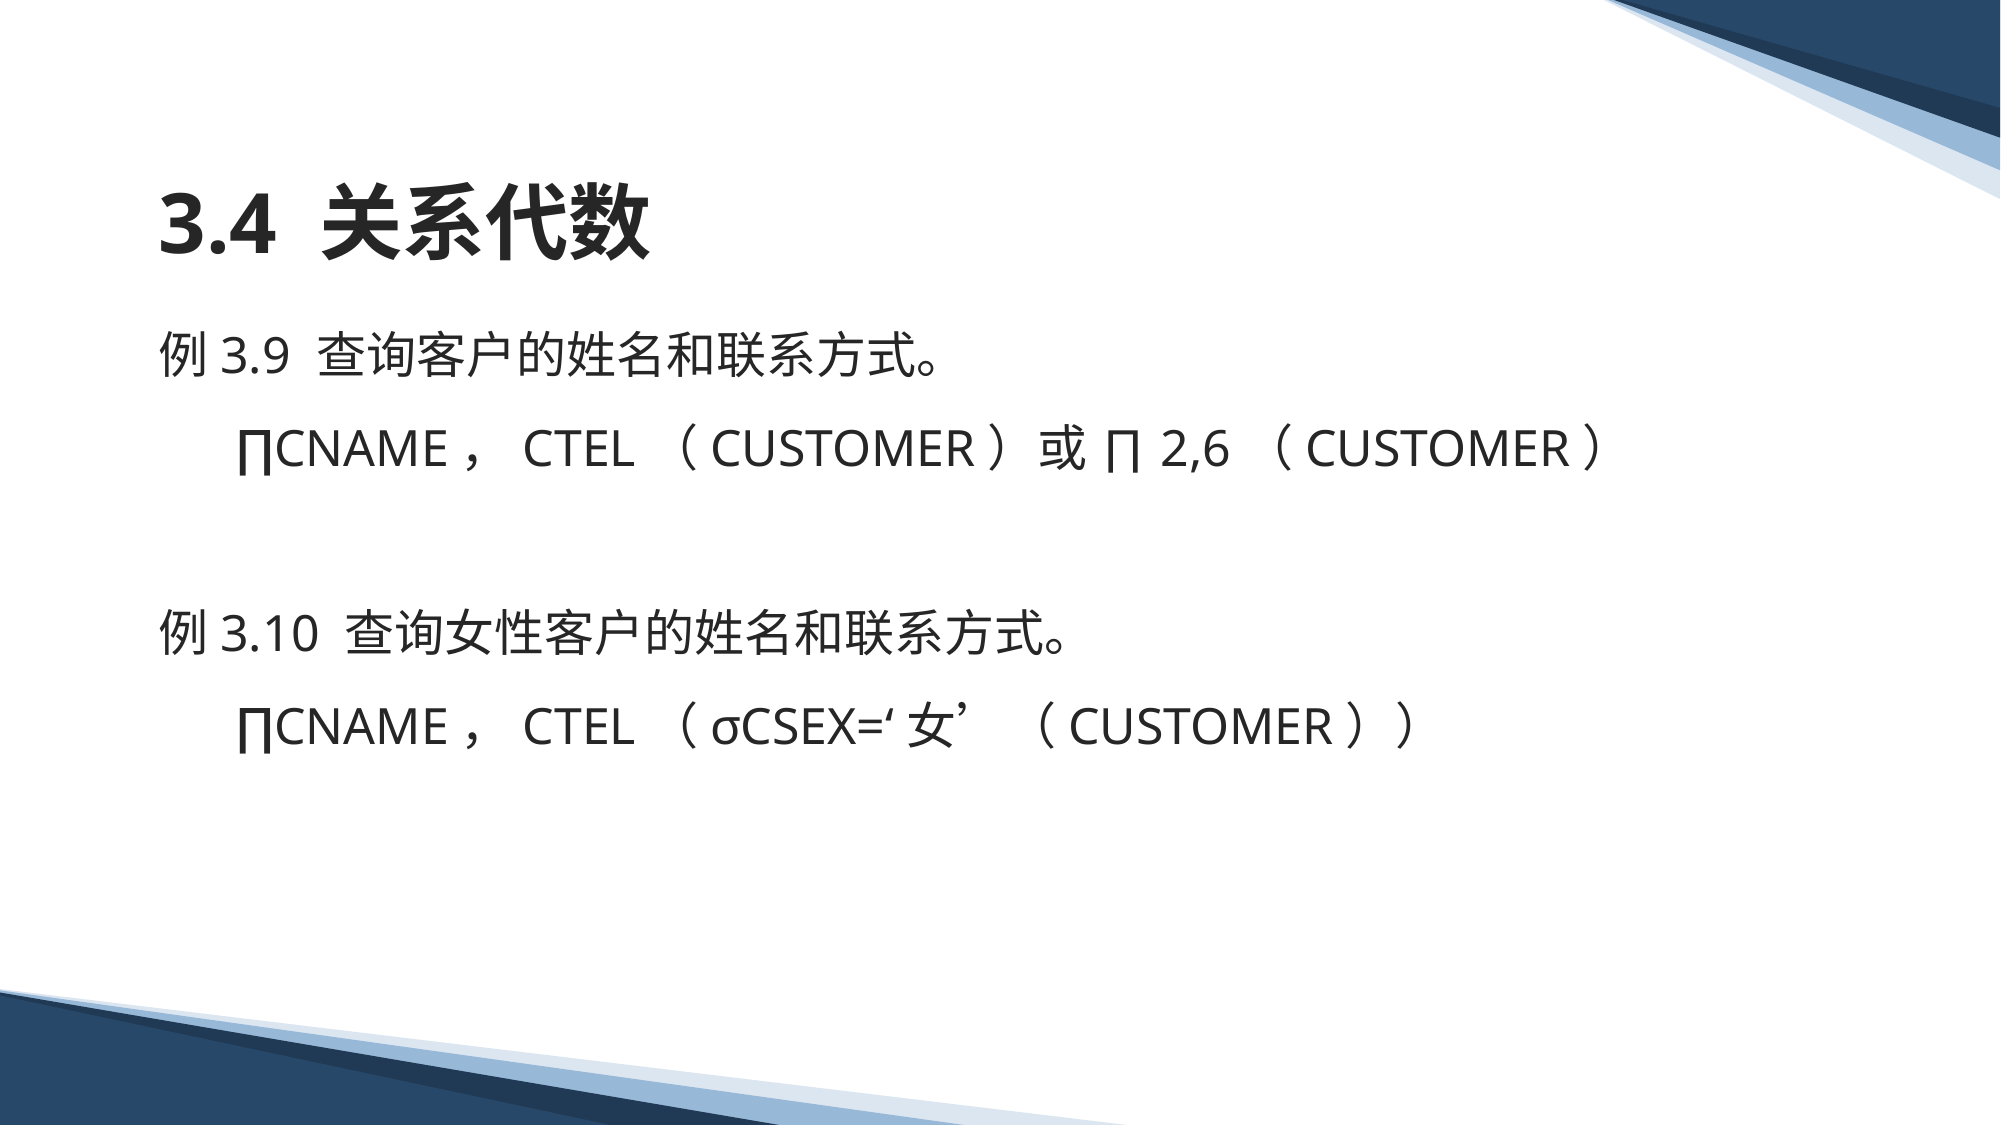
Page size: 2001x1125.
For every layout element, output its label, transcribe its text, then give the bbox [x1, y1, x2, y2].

list 例3.9 查询客户的姓名和联系方式。 ∏CNAME，CTEL（CUSTOMER）或 ∏2,6（CUSTOMER） 例3.10 查询女性客户的姓名和联系方式。 ∏CNAME，CTEL（σCSEX=‘女’（CUSTOMER）） [143, 303, 1857, 1013]
title 3.4 关系代数 [143, 54, 1857, 280]
